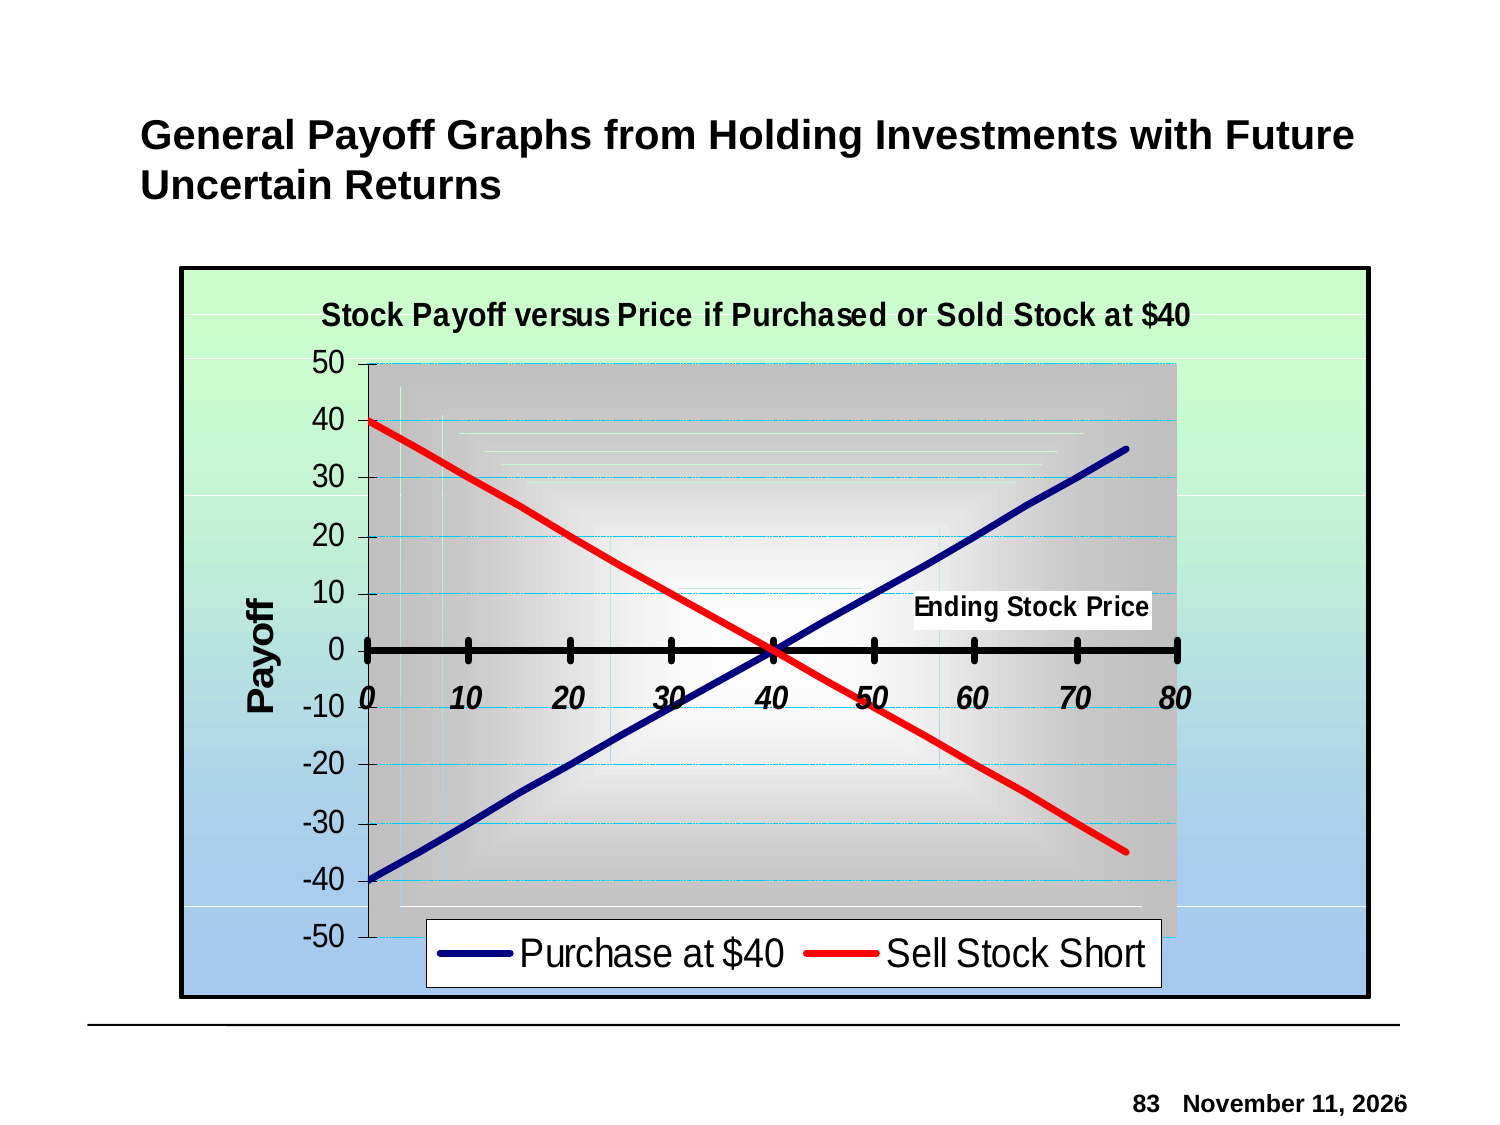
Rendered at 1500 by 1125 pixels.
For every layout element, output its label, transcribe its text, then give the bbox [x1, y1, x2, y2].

title General Payoff Graphs from Holding Investments with Future Uncertain Returns [124, 99, 1401, 226]
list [164, 249, 1386, 1013]
